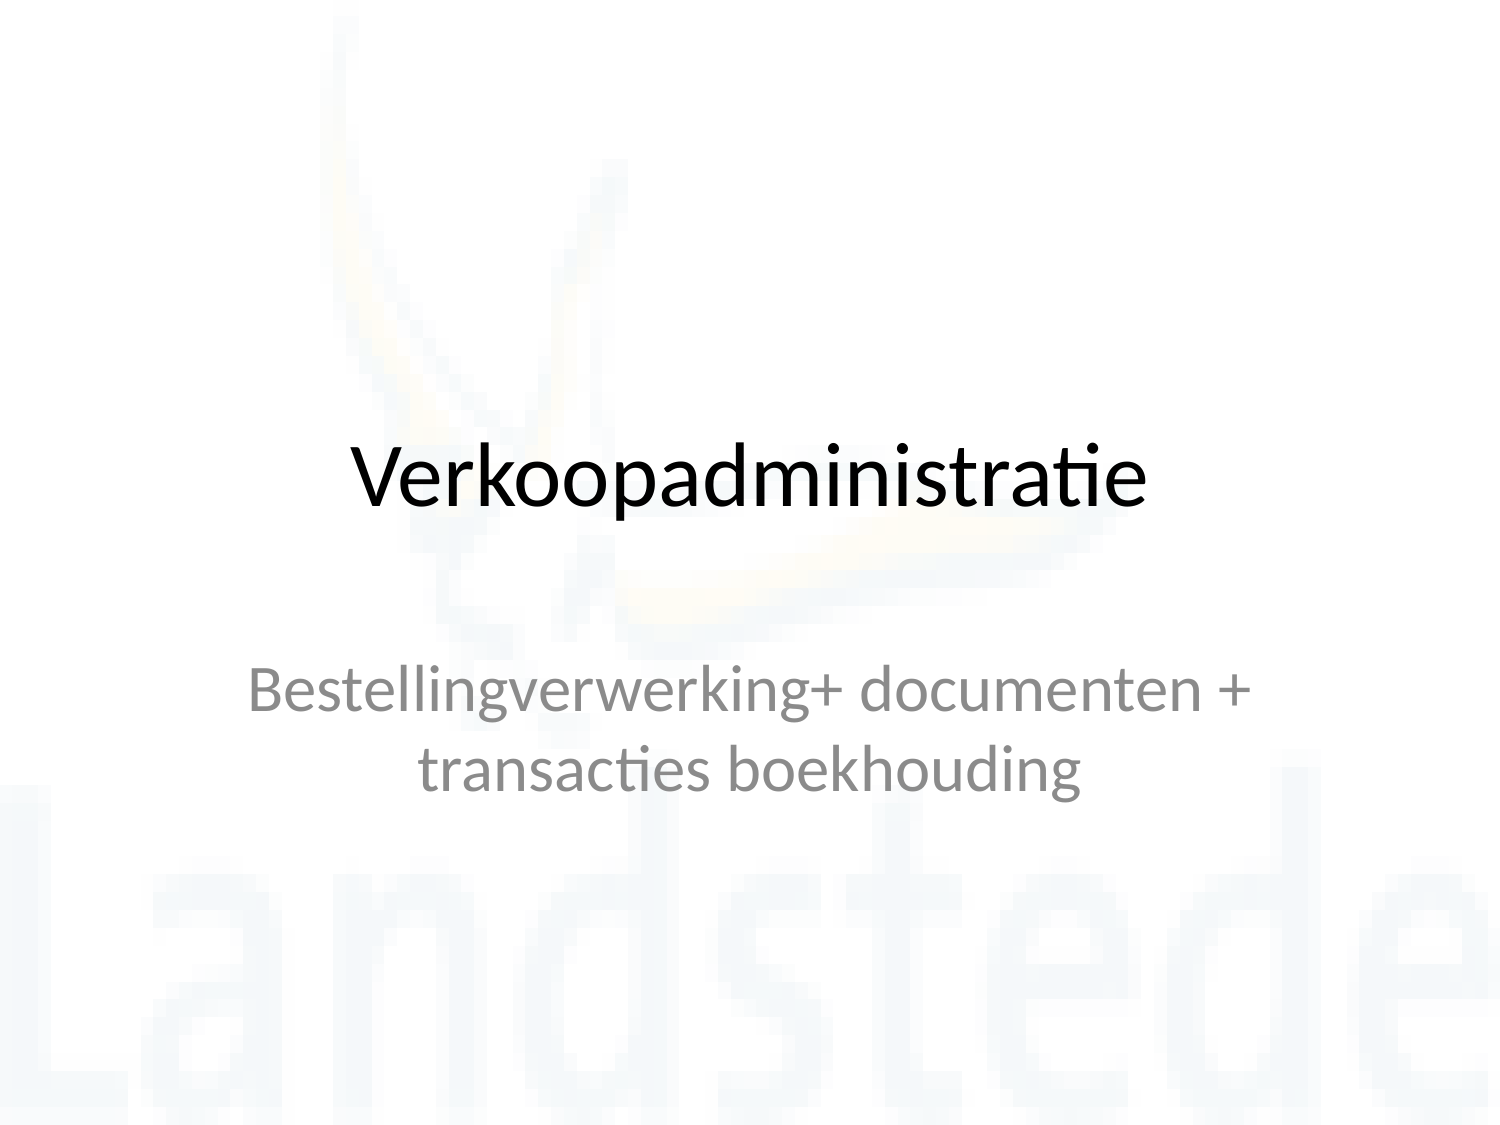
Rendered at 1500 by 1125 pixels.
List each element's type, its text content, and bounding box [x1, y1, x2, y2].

subtitle Bestellingverwerking+ documenten + transacties boekhouding [225, 637, 1275, 925]
title Verkoopadministratie [112, 349, 1388, 591]
